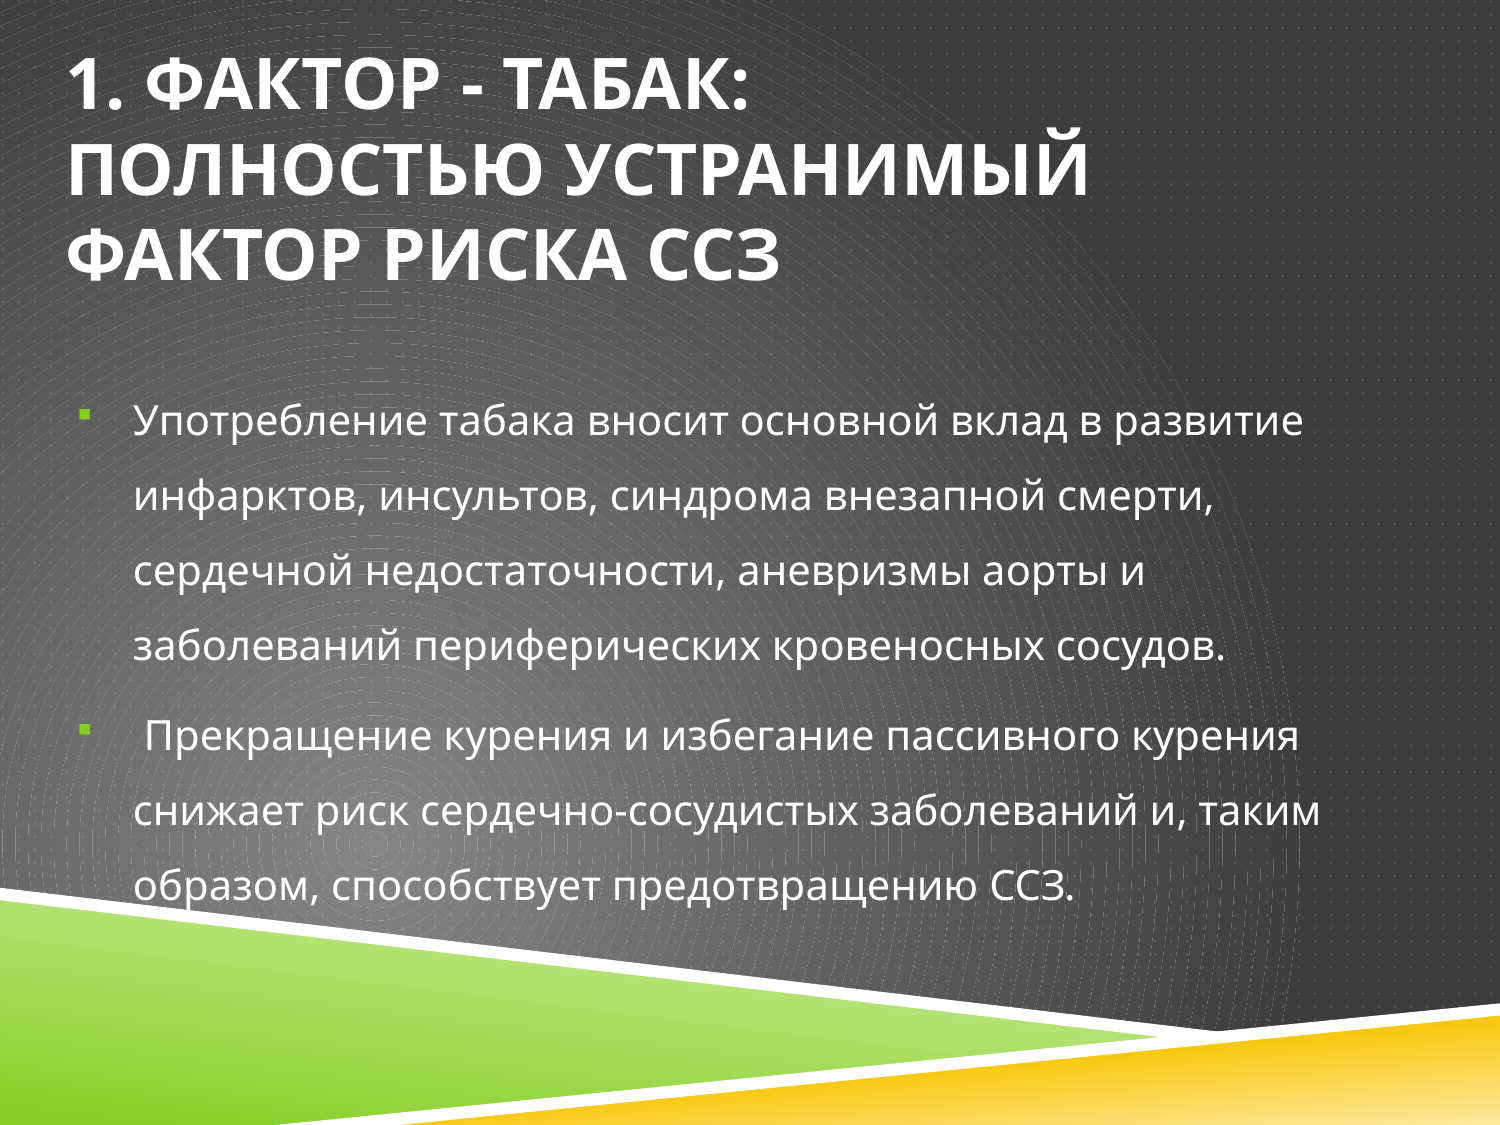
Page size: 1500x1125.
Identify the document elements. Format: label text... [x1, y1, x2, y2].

list Употребление табака вносит основной вклад в развитие инфарктов, инсультов, синдрома внезапной смерти, сердечной недостаточности, аневризмы аорты и заболеваний периферических кровеносных сосудов. Прекращение курения и избегание пассивного курения снижает риск сердечно-сосудистых заболеваний и, таким образом, способствует предотвращению ССЗ. [76, 361, 1325, 1005]
title 1. Фактор - Табак: полностью устранимый фактор риска ССЗ [64, 30, 1424, 303]
